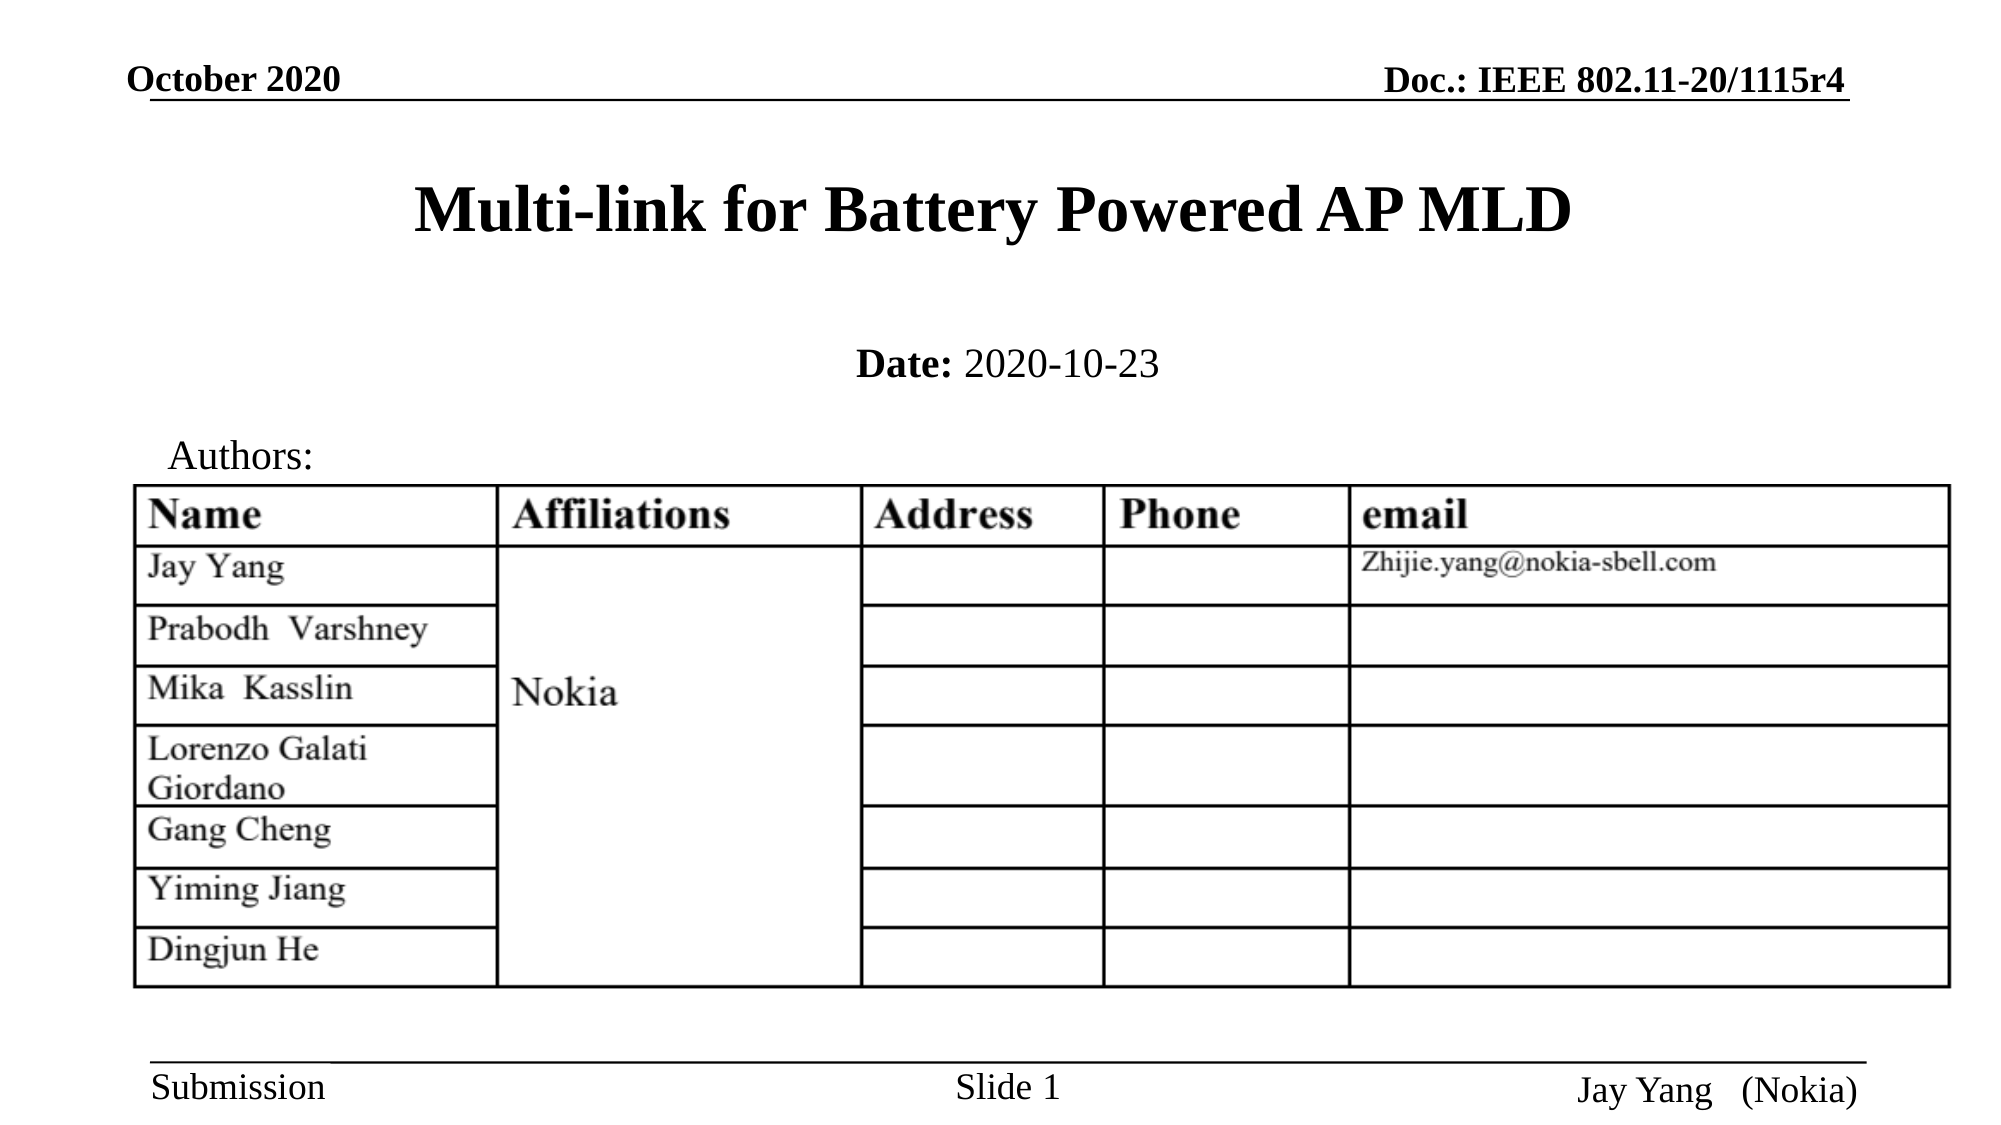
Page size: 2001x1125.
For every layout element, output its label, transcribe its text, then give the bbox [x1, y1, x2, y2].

footer Jay Yang (Nokia) [1565, 1064, 1859, 1111]
slide_number Slide 1 [942, 1061, 1075, 1108]
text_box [118, 483, 1959, 1035]
text_box Authors: [152, 419, 390, 483]
subtitle Date: 2020-10-23 [307, 328, 1709, 407]
title Multi-link for Battery Powered AP MLD [144, 84, 1846, 326]
